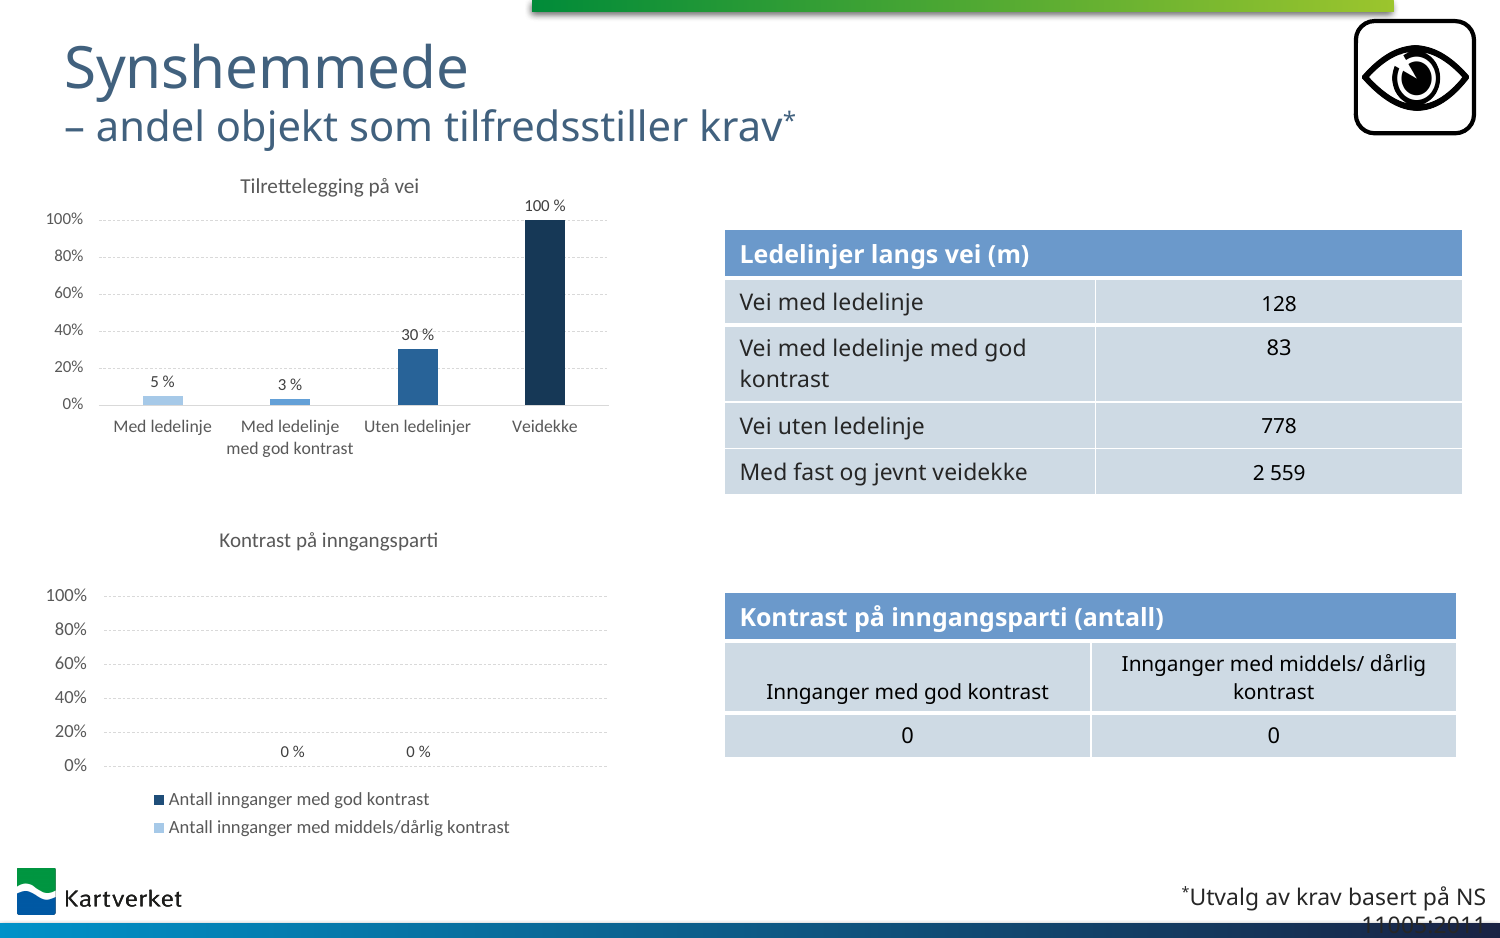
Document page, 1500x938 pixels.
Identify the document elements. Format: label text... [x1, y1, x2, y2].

table_cell 128 [1096, 280, 1462, 323]
table_header Kontrast på inngangsparti (antall) [725, 593, 1456, 639]
table_cell 0 [725, 715, 1090, 757]
table_cell Vei med ledelinje med god kontrast [725, 327, 1095, 401]
table_cell Innganger med middels/ dårlig kontrast [1092, 643, 1456, 711]
table_cell 83 [1096, 327, 1462, 401]
table_cell Med fast og jevnt veidekke [725, 449, 1095, 494]
table_cell 2 559 [1096, 449, 1462, 494]
table_cell 778 [1096, 403, 1462, 448]
table_cell Vei med ledelinje [725, 280, 1095, 323]
table_cell Innganger med god kontrast [725, 643, 1090, 711]
text_box *Utvalg av krav basert på NS 11005:2011 [1068, 873, 1500, 938]
picture [41, 520, 617, 846]
table_cell 0 [1092, 715, 1456, 757]
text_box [1355, 20, 1475, 134]
picture [41, 166, 619, 492]
table_header Ledelinjer langs vei (m) [725, 230, 1462, 276]
text_box Synshemmede – andel objekt som tilfredsstiller krav* [49, 24, 1431, 158]
table_cell Vei uten ledelinje [725, 403, 1095, 448]
